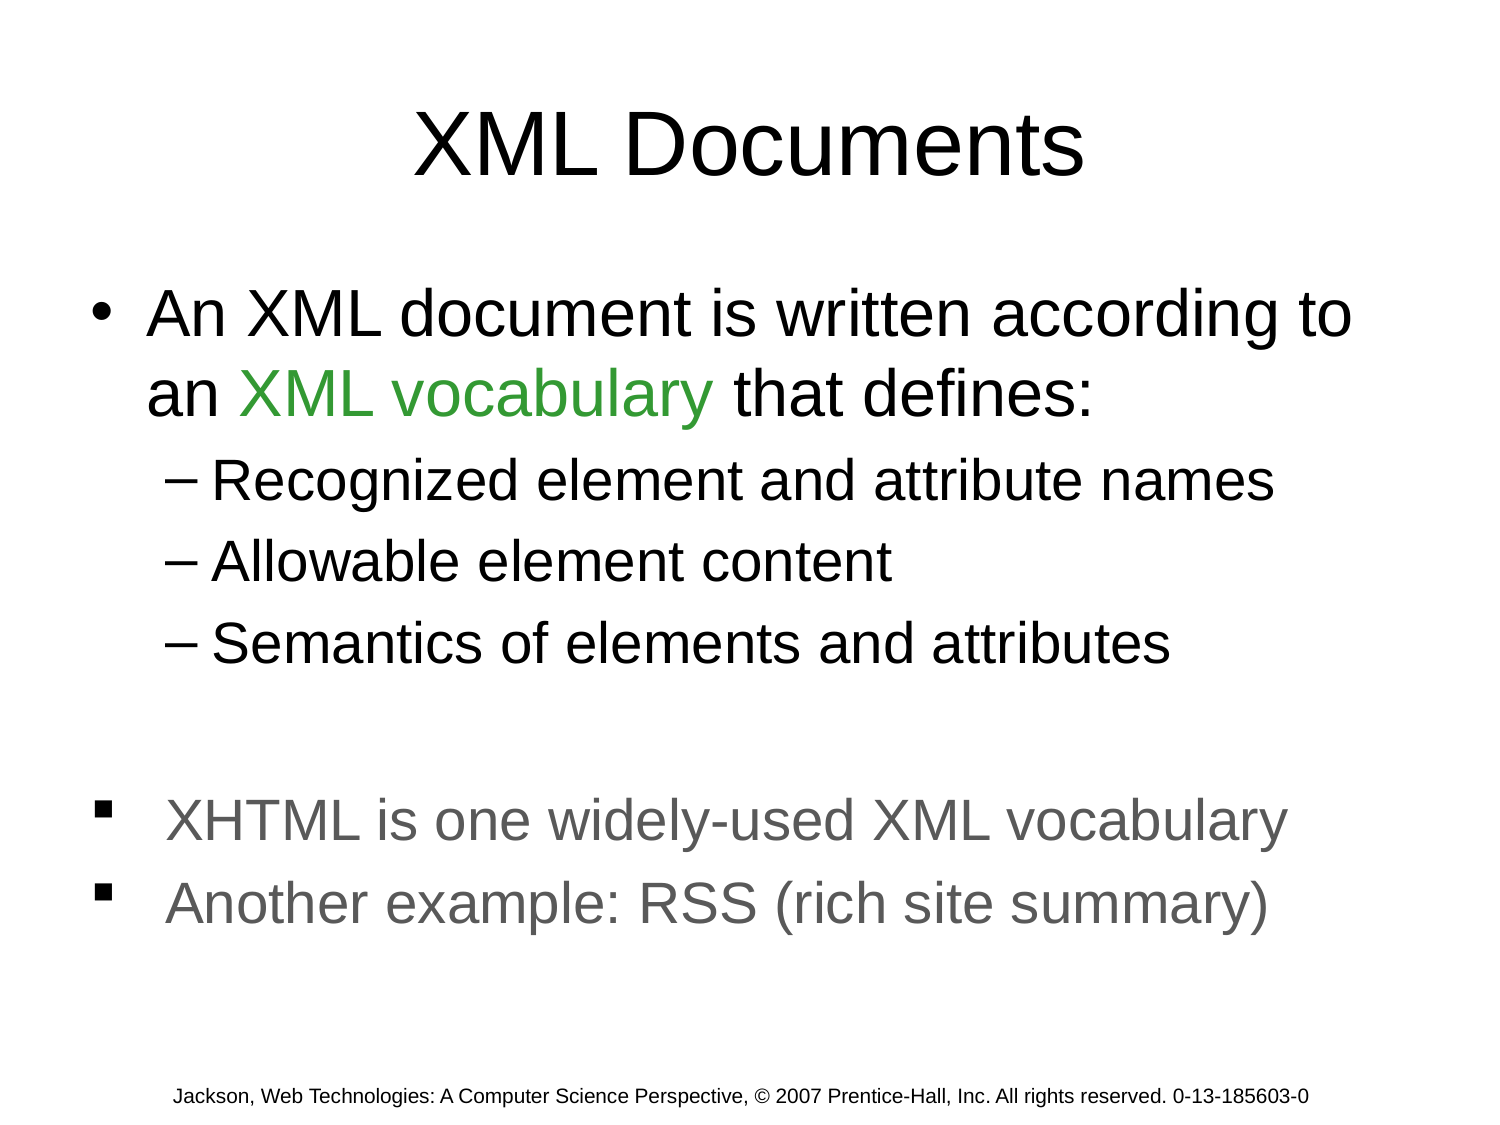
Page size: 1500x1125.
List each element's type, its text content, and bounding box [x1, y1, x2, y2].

footer Jackson, Web Technologies: A Computer Science Perspective, © 2007 Prentice-Hall, Inc. All rights reserved. 0-13-185603-0 [75, 1074, 1413, 1103]
title XML Documents [75, 45, 1425, 233]
list An XML document is written according to an XML vocabulary that defines: Recognized element and attribute names Allowable element content Semantics of elements and attributes XHTML is one widely-used XML vocabulary Another example: RSS (rich site summary) [75, 262, 1425, 1005]
